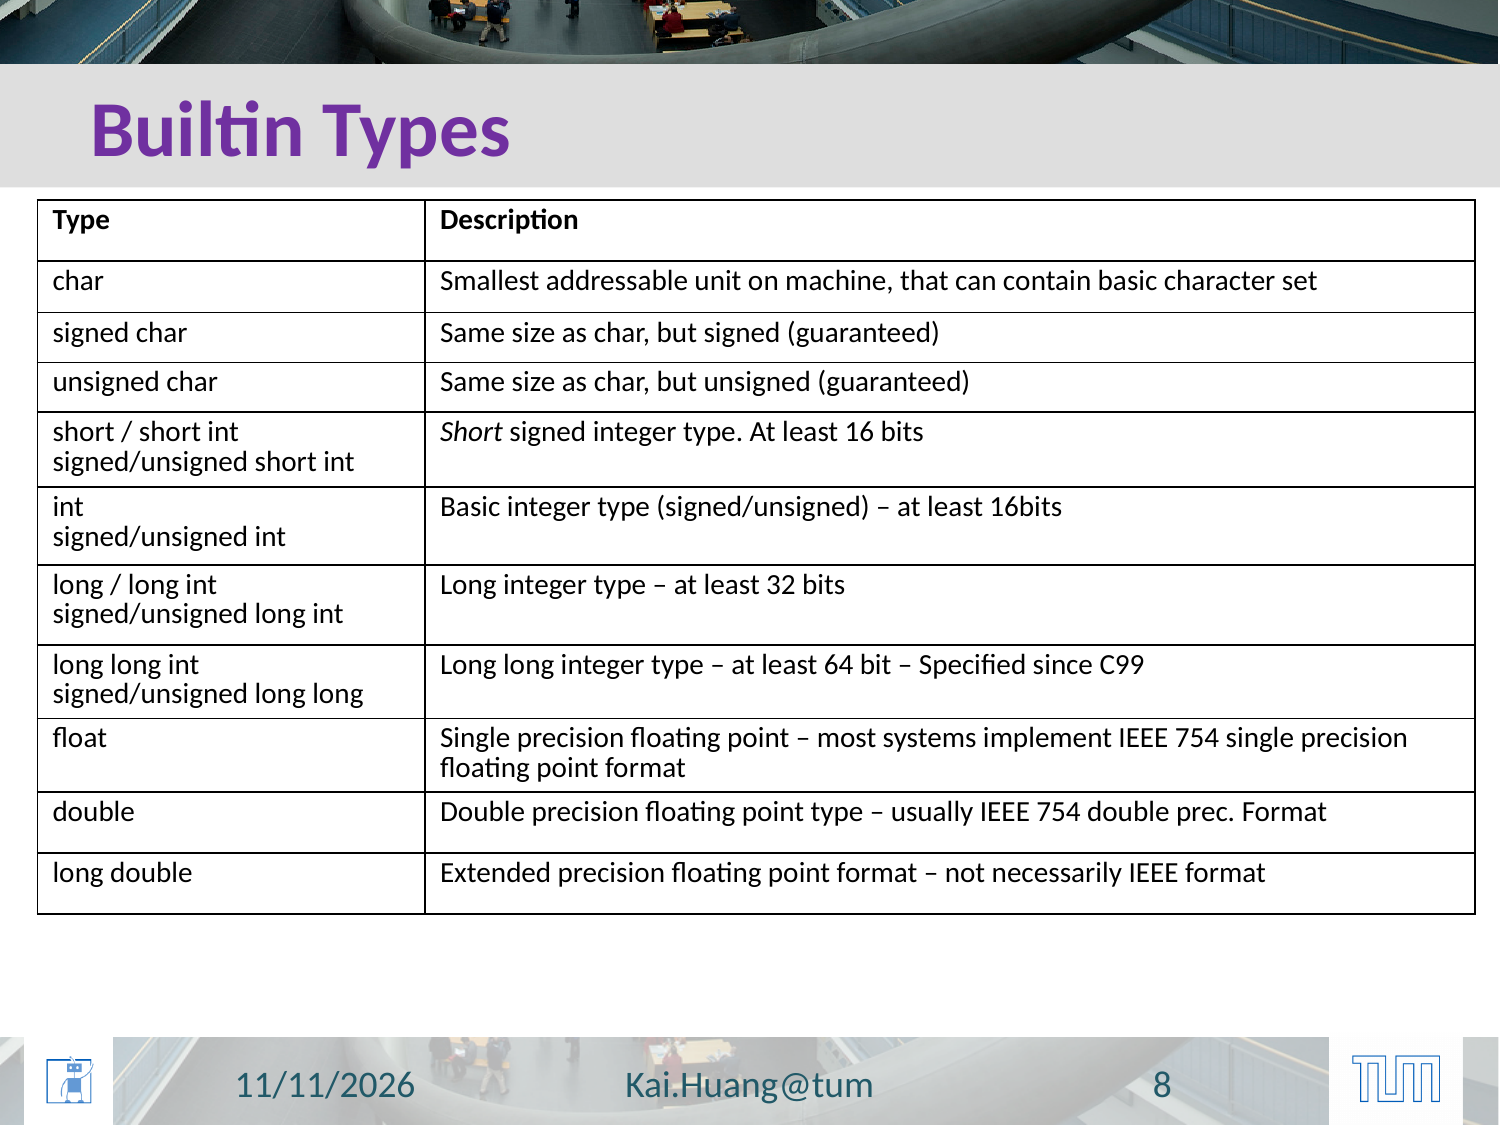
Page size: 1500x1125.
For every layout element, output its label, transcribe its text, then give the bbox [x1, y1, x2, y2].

table_cell int signed/unsigned int [38, 488, 424, 564]
footer Kai.Huang@tum [512, 1052, 988, 1113]
picture [0, 0, 1500, 64]
table_cell Smallest addressable unit on machine, that can contain basic character set [426, 262, 1474, 312]
table_header Type [38, 201, 424, 260]
table_cell Short signed integer type. At least 16 bits [426, 413, 1474, 486]
table_cell short / short int signed/unsigned short int [38, 413, 424, 486]
table_cell Long integer type – at least 32 bits [426, 566, 1474, 644]
table_cell long long int signed/unsigned long long [38, 646, 424, 718]
table_cell unsigned char [38, 363, 424, 411]
title Builtin Types [75, 62, 1425, 188]
table_cell long / long int signed/unsigned long int [38, 566, 424, 644]
table_cell Extended precision floating point format – not necessarily IEEE format [426, 854, 1474, 913]
table_cell Same size as char, but signed (guaranteed) [426, 313, 1474, 362]
table_cell Long long integer type – at least 64 bit – Specified since C99 [426, 646, 1474, 718]
table_cell Basic integer type (signed/unsigned) – at least 16bits [426, 488, 1474, 564]
table_cell signed char [38, 313, 424, 362]
table_cell Same size as char, but unsigned (guaranteed) [426, 363, 1474, 411]
table_cell double [38, 793, 424, 852]
table_cell char [38, 262, 424, 312]
table_cell Single precision floating point – most systems implement IEEE 754 single precision floating point format [426, 719, 1474, 791]
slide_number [162, 1052, 488, 1113]
table_cell long double [38, 854, 424, 913]
slide_number 8 [1012, 1052, 1313, 1113]
table_header Description [426, 201, 1474, 260]
table_cell Double precision floating point type – usually IEEE 754 double prec. Format [426, 793, 1474, 852]
picture [0, 1032, 1500, 1125]
table_cell float [38, 719, 424, 791]
